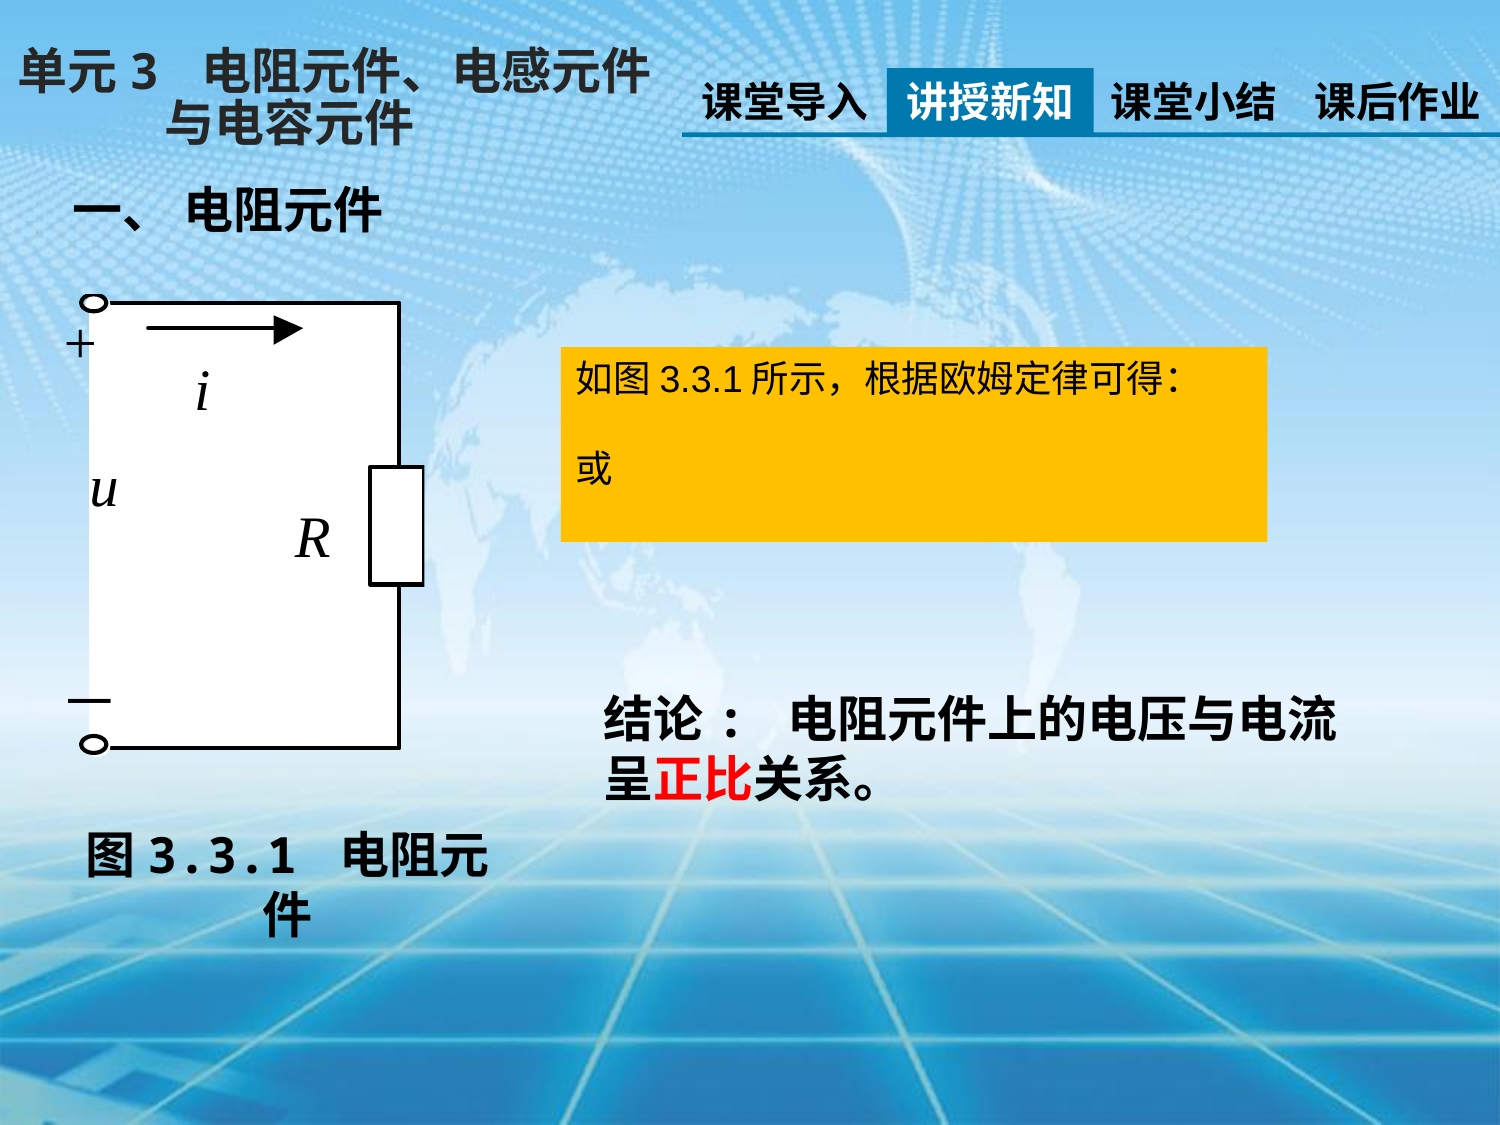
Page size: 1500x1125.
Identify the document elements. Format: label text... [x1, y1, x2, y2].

text_box 一、 电阻元件 [31, 160, 425, 260]
picture [0, 0, 1500, 1125]
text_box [2, 39, 1500, 160]
text_box 图3.3.1 电阻元件 [50, 791, 525, 898]
text_box 结论: 电阻元件上的电压与电流呈正比关系。 [589, 679, 1388, 815]
